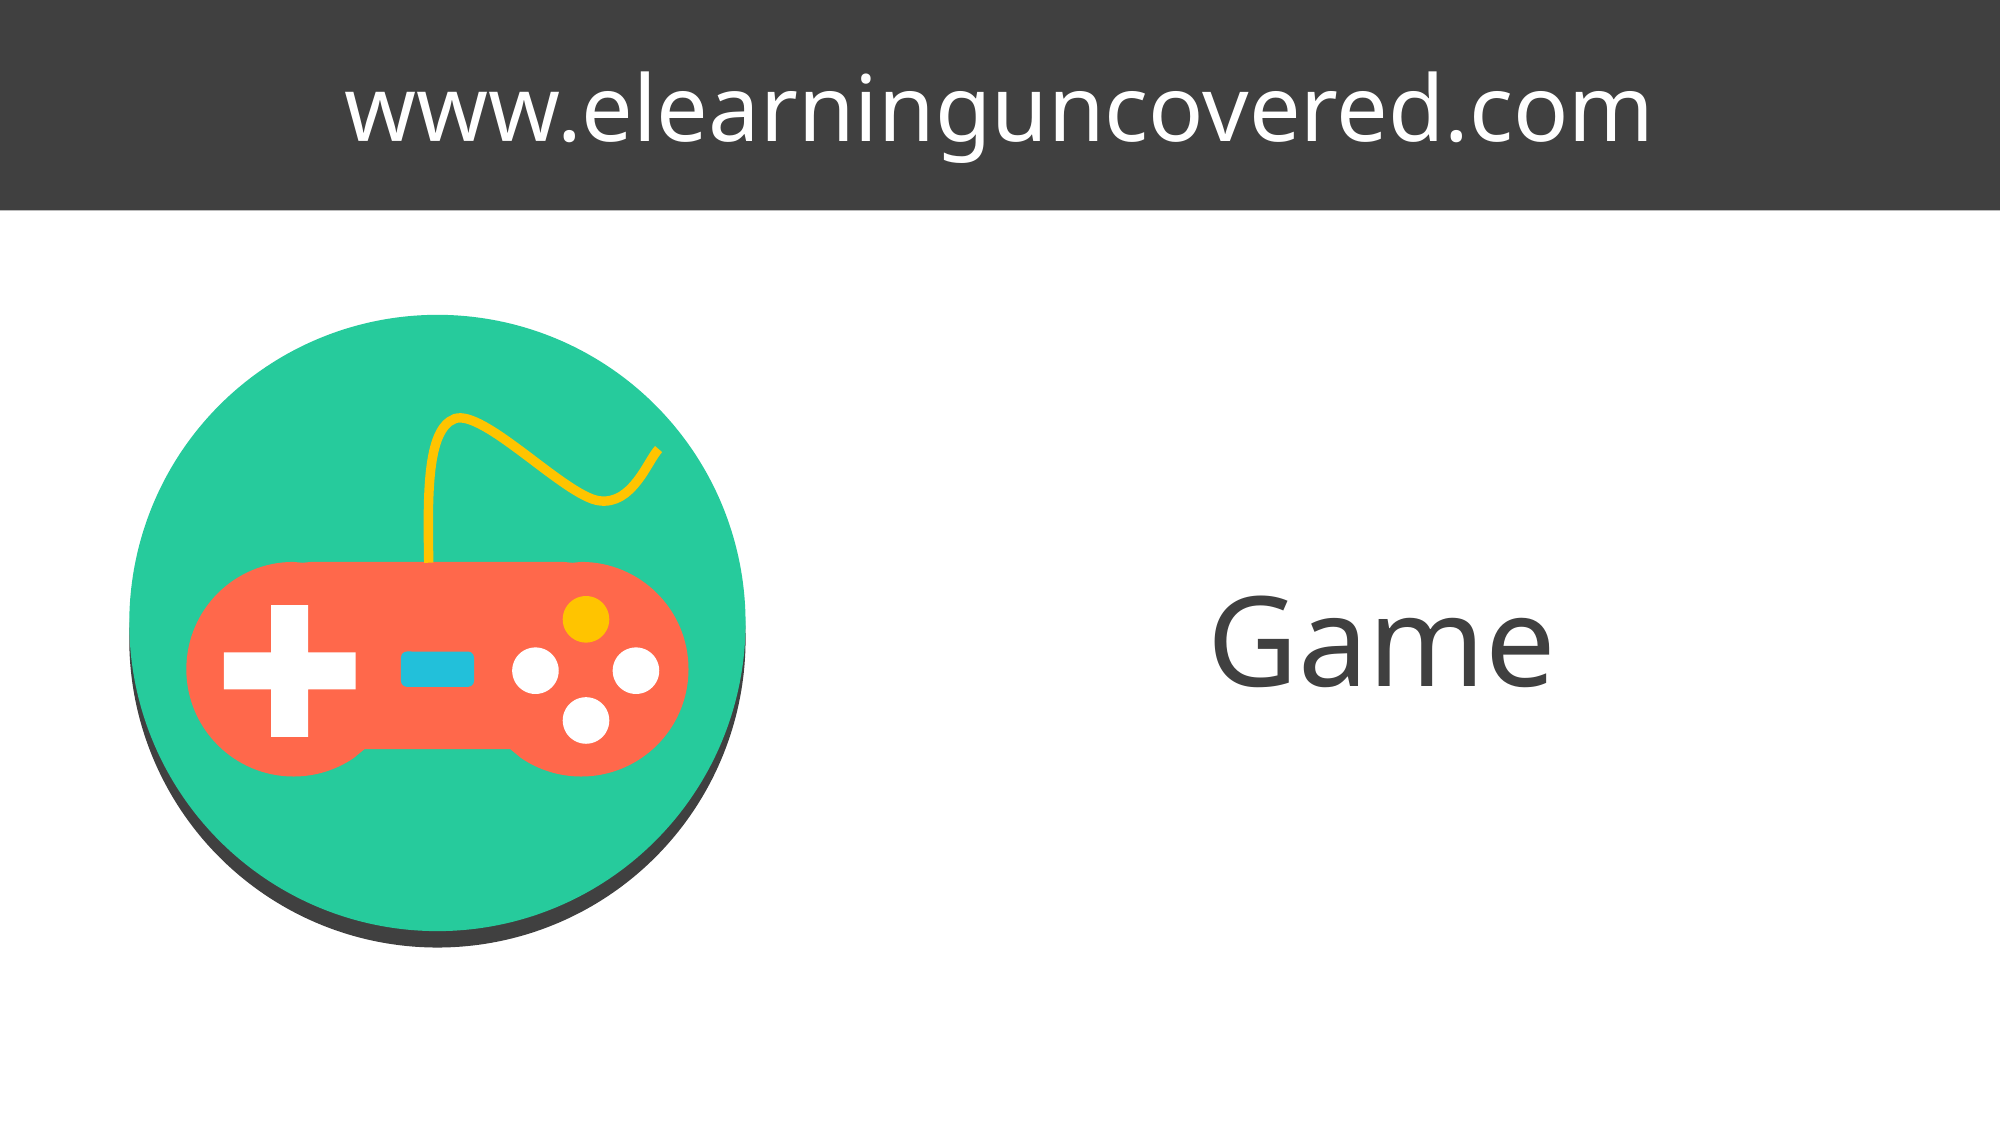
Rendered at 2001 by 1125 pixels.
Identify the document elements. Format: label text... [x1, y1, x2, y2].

text_box Game [833, 554, 1930, 719]
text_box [129, 314, 746, 948]
